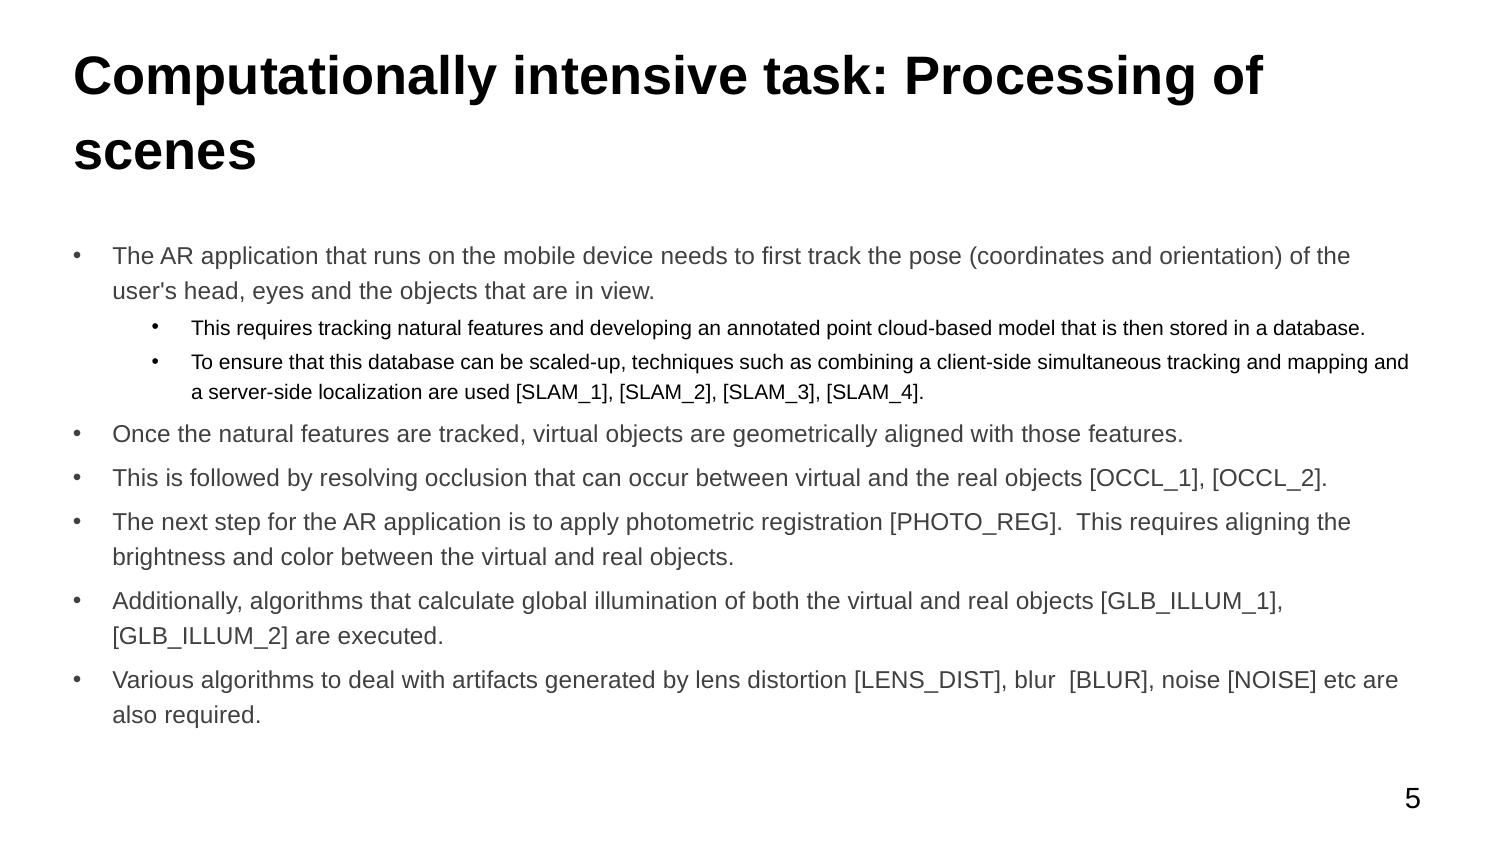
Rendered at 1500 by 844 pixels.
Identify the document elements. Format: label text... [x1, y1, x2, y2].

slide_number 5 [1389, 764, 1480, 830]
title Computationally intensive task: Processing of scenes [58, 15, 1456, 110]
text_box The AR application that runs on the mobile device needs to first track the pose (coordinates and orientation) of the user's head, eyes and the objects that are in view. This requires tracking natural features and developing an annotated point cloud-based model that is then stored in a database. To ensure that this database can be scaled-up, techniques such as combining a client-side simultaneous tracking and mapping and a server-side localization are used [SLAM_1], [SLAM_2], [SLAM_3], [SLAM_4]. Once the natural features are tracked, virtual objects are geometrically aligned with those features. This is followed by resolving occlusion that can occur between virtual and the real objects [OCCL_1], [OCCL_2]. The next step for the AR application is to apply photometric registration [PHOTO_REG]. This requires aligning the brightness and color between the virtual and real objects. Additionally, algorithms that calculate global illumination of both the virtual and real objects [GLB_ILLUM_1], [GLB_ILLUM_2] are executed. Various algorithms to deal with artifacts generated by lens distortion [LENS_DIST], blur [BLUR], noise [NOISE] etc are also required. [57, 226, 1428, 741]
